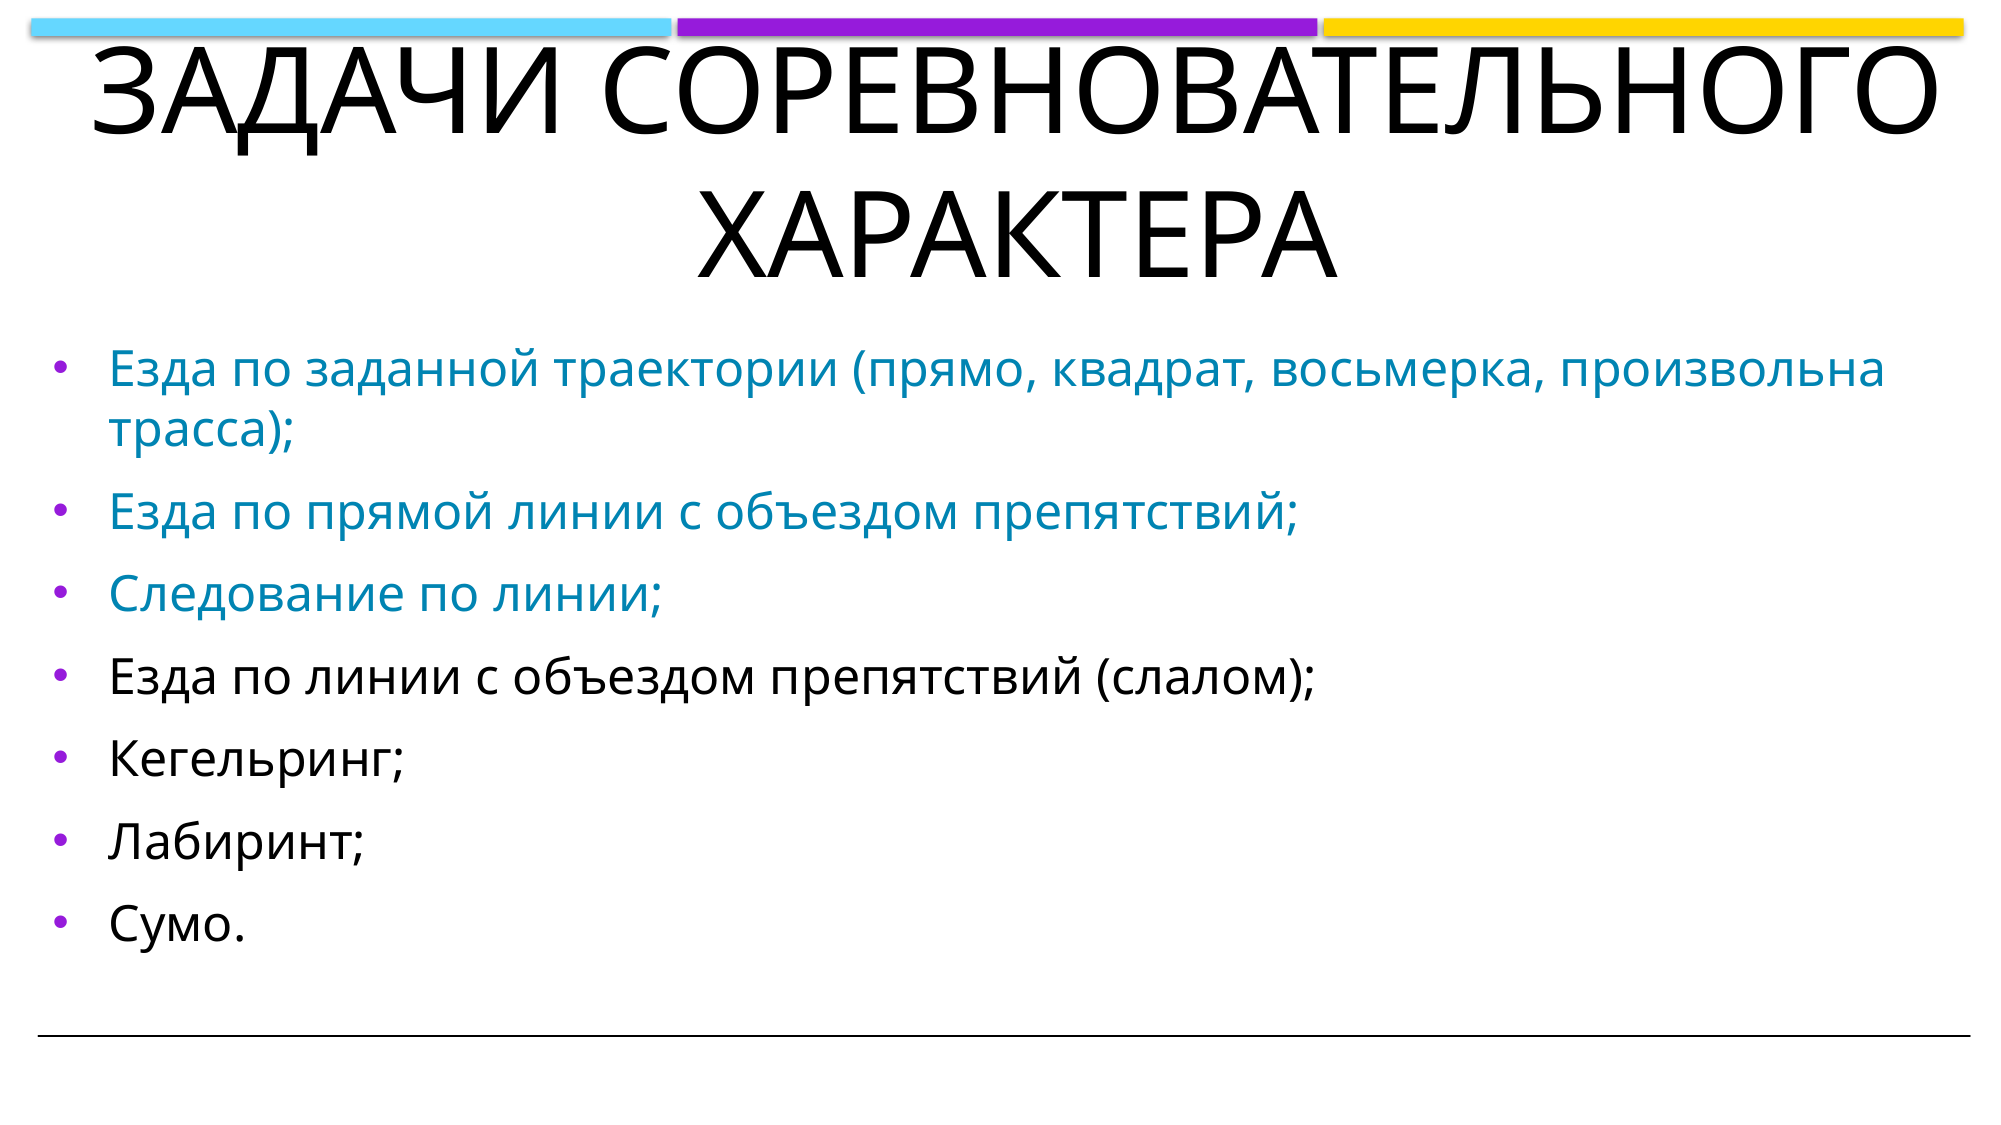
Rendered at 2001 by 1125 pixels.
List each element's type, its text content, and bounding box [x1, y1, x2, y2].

title Задачи соревновательного характера [49, 0, 1987, 309]
subtitle Езда по заданной траектории (прямо, квадрат, восьмерка, произвольна трасса); Езда по прямой линии с объездом препятствий; Следование по линии; Езда по линии с объездом препятствий (слалом); Кегельринг; Лабиринт; Сумо. [37, 329, 2000, 973]
